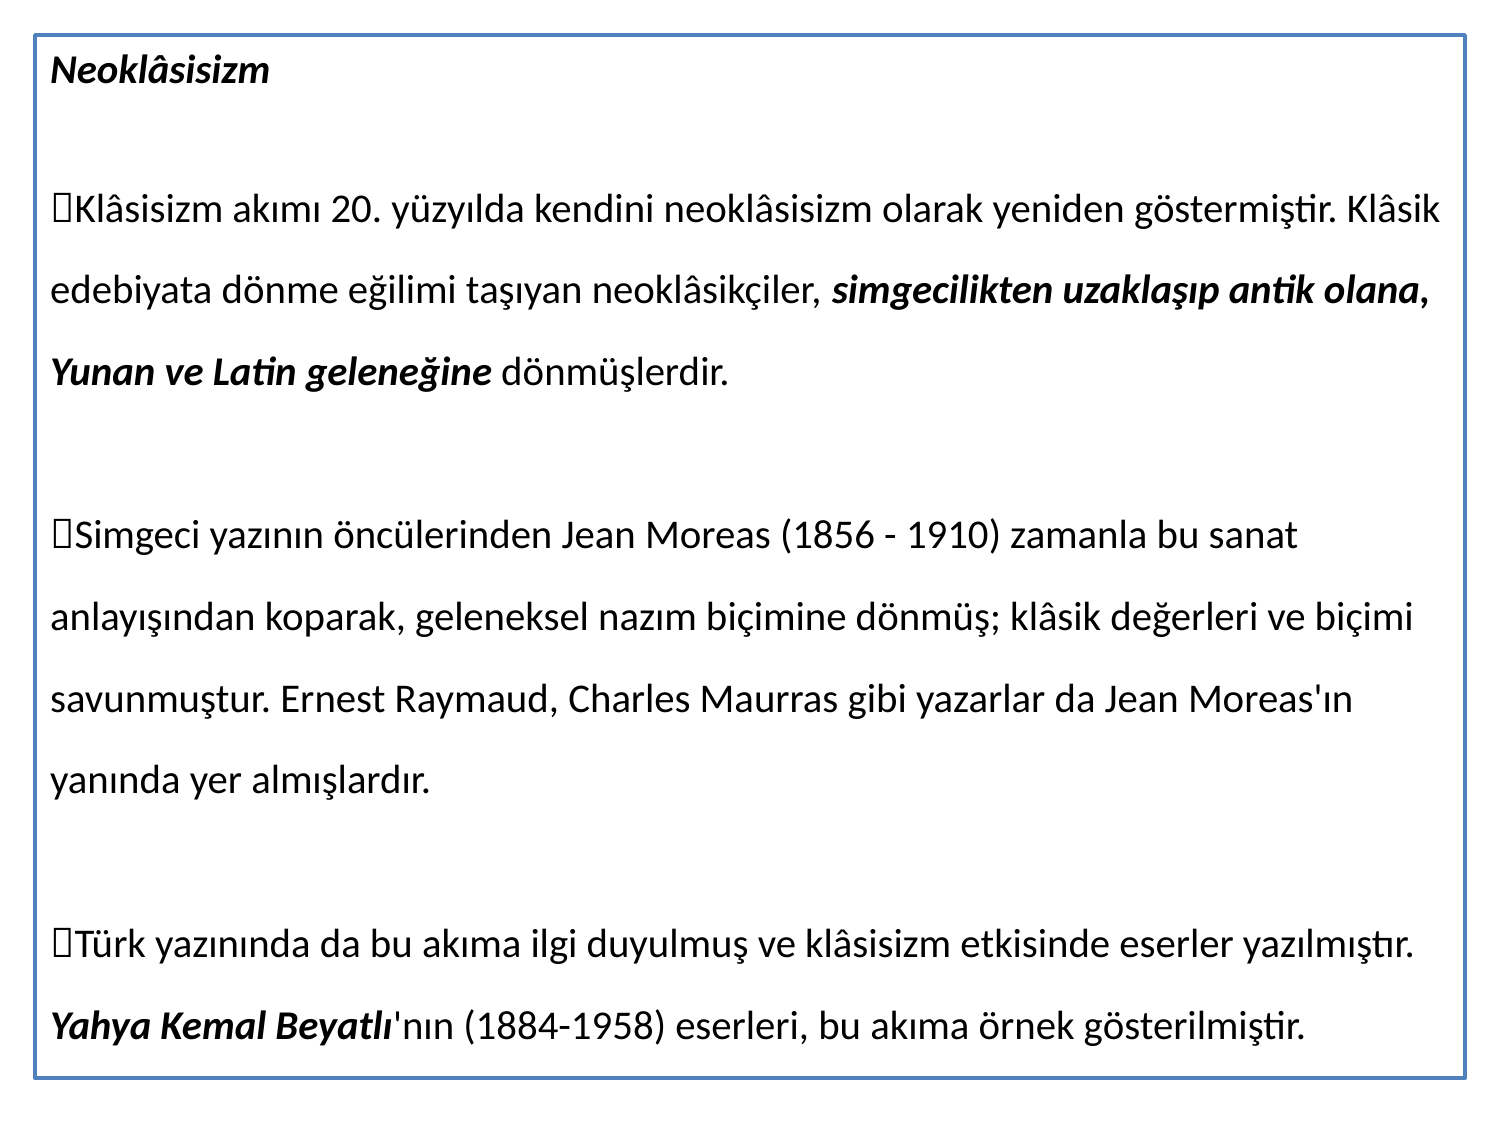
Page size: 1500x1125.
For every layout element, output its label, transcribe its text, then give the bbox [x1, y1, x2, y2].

list Neoklâsisizm Klâsisizm akımı 20. yüzyılda kendini neoklâsisizm olarak yeniden göstermiştir. Klâsik edebiyata dönme eğilimi taşıyan neoklâsikçiler, simgecilikten uzaklaşıp antik olana, Yunan ve Latin geleneğine dönmüşlerdir. Simgeci yazının öncülerinden Jean Moreas (1856 - 1910) zamanla bu sanat anlayışından koparak, geleneksel nazım biçimine dönmüş; klâsik değerleri ve biçimi savunmuştur. Ernest Raymaud, Charles Maurras gibi yazarlar da Jean Moreas'ın yanında yer almışlardır. Türk yazınında da bu akıma ilgi duyulmuş ve klâsisizm etkisinde eserler yazılmıştır. Yahya Kemal Beyatlı'nın (1884-1958) eserleri, bu akıma örnek gösterilmiştir. [33, 33, 1467, 1080]
